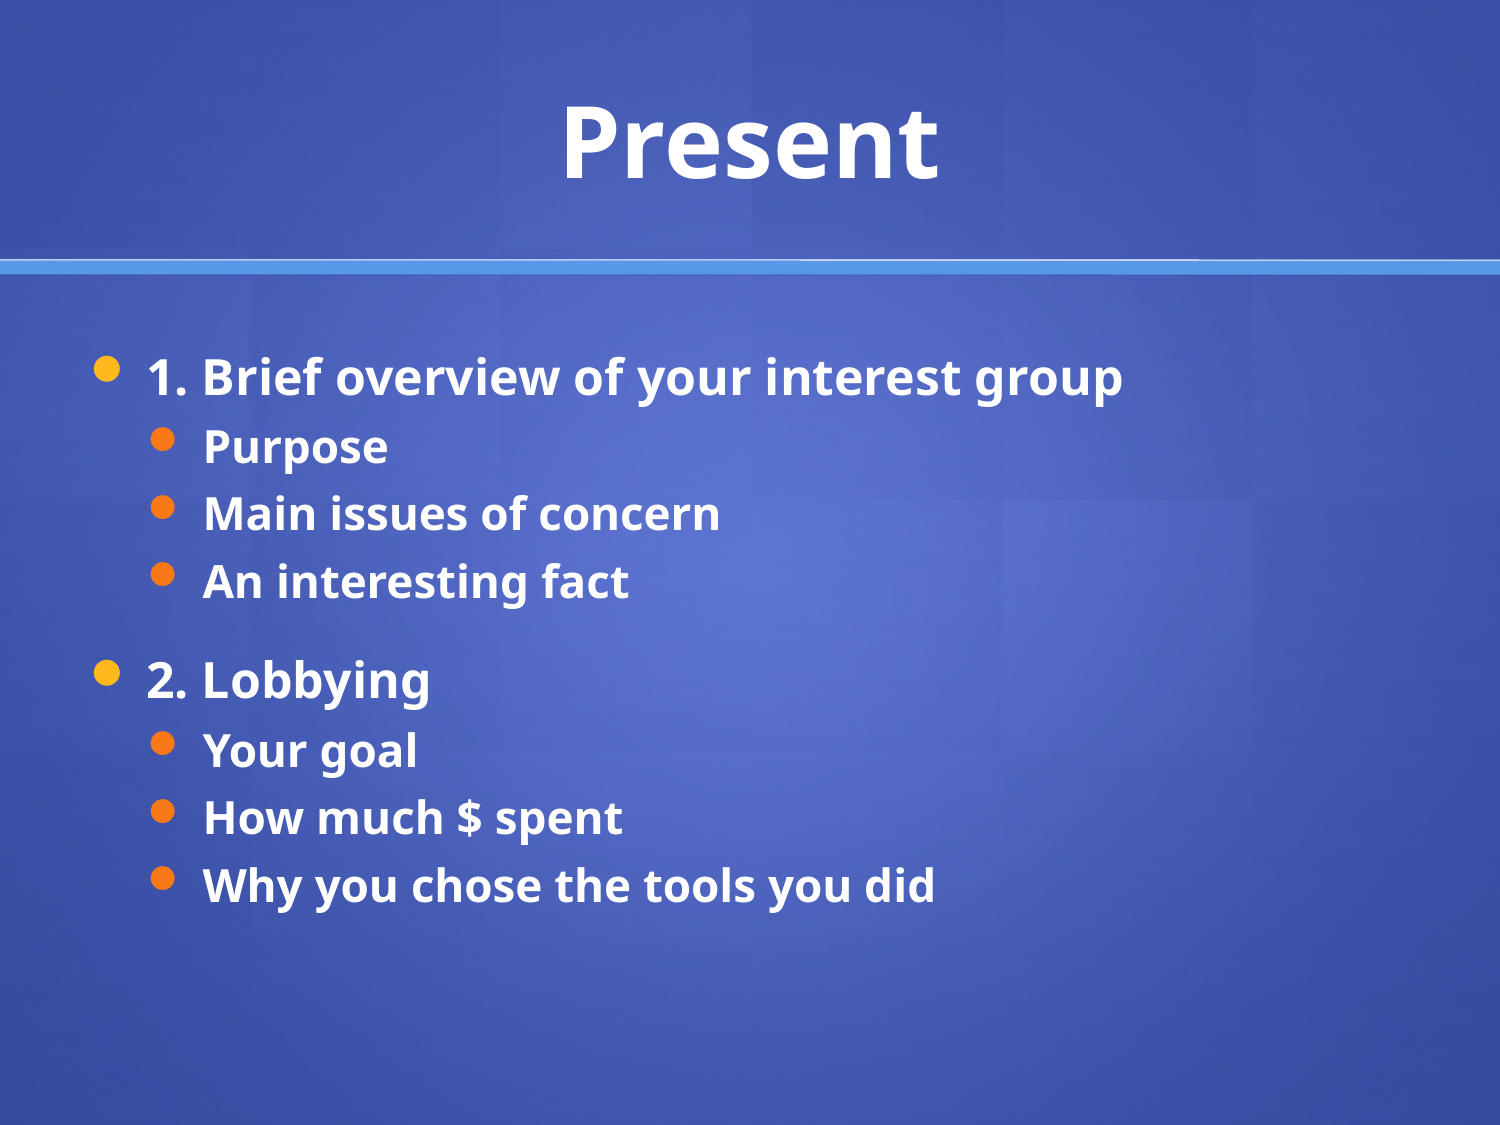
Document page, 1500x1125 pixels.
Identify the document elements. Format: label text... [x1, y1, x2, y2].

title Present [75, 45, 1425, 233]
list 1. Brief overview of your interest group Purpose Main issues of concern An interesting fact 2. Lobbying Your goal How much $ spent Why you chose the tools you did [75, 337, 1425, 988]
